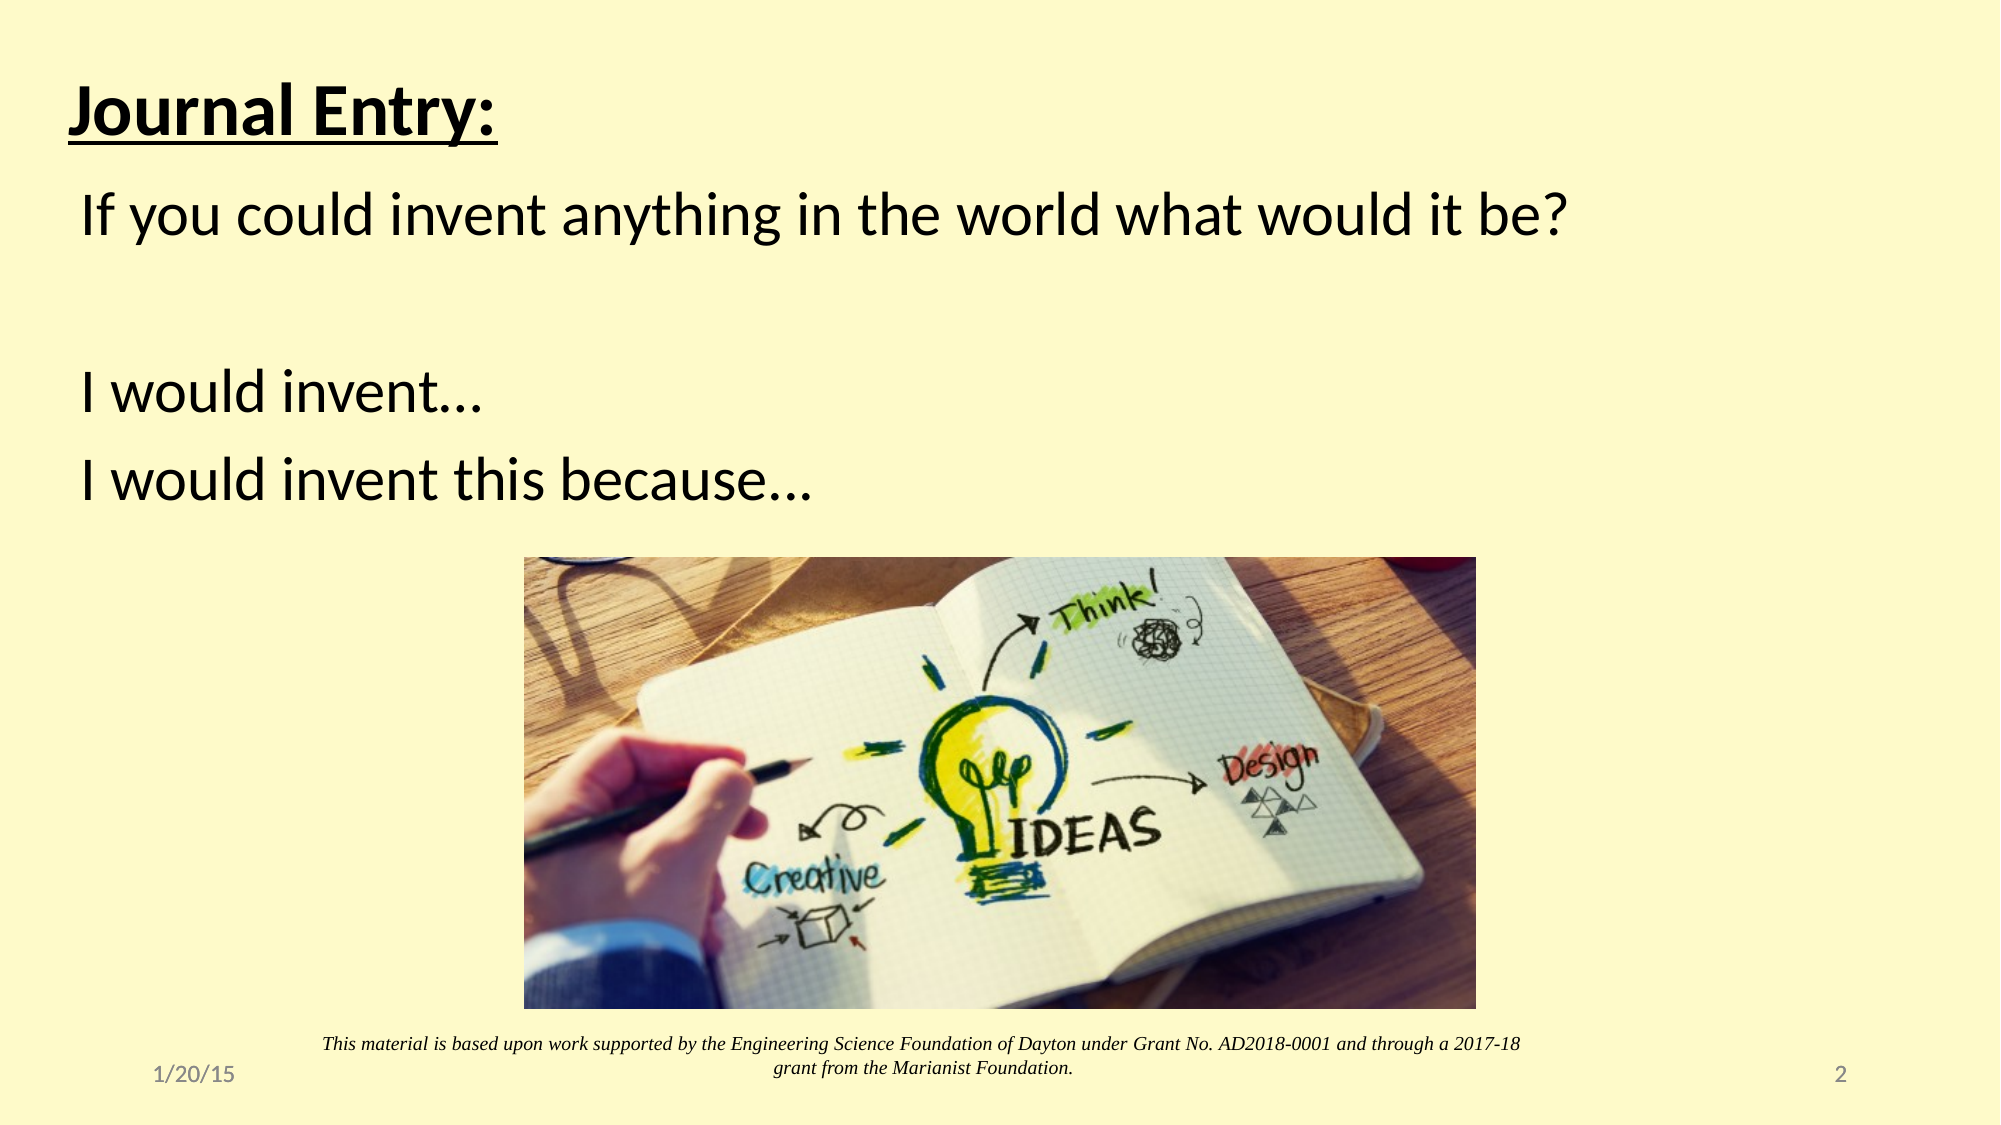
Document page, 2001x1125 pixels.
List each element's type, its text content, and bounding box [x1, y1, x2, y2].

picture [523, 556, 1477, 1009]
title Journal Entry: [53, 41, 1554, 167]
subtitle If you could invent anything in the world what would it be? I would invent… I would invent this because... [65, 166, 1890, 624]
